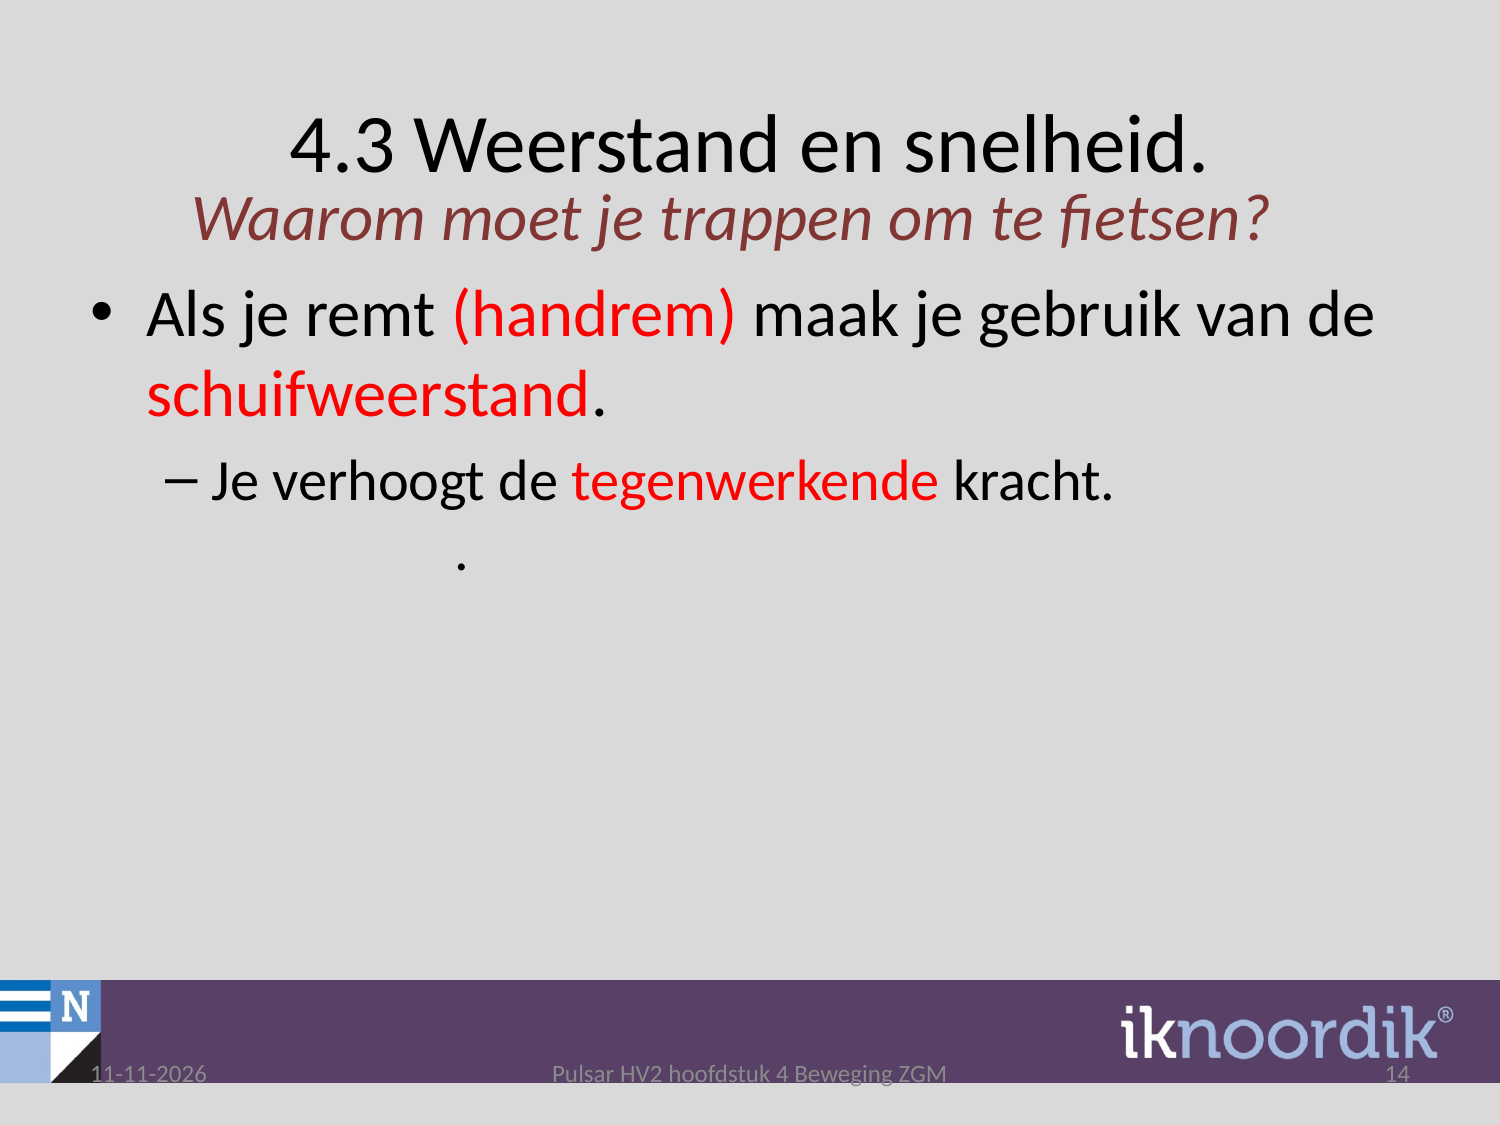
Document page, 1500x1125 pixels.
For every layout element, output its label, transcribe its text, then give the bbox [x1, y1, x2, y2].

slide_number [75, 1042, 425, 1103]
text_box Waarom moet je trappen om te fietsen? [176, 166, 1324, 262]
footer Pulsar HV2 hoofdstuk 4 Beweging ZGM [512, 1042, 988, 1103]
slide_number 14 [1074, 1042, 1425, 1103]
list Als je remt (handrem) maak je gebruik van de schuifweerstand. Je verhoogt de tegenwerkende kracht. . [74, 262, 1426, 1006]
picture [0, 980, 1500, 1083]
title 4.3 Weerstand en snelheid. [74, 44, 1426, 233]
